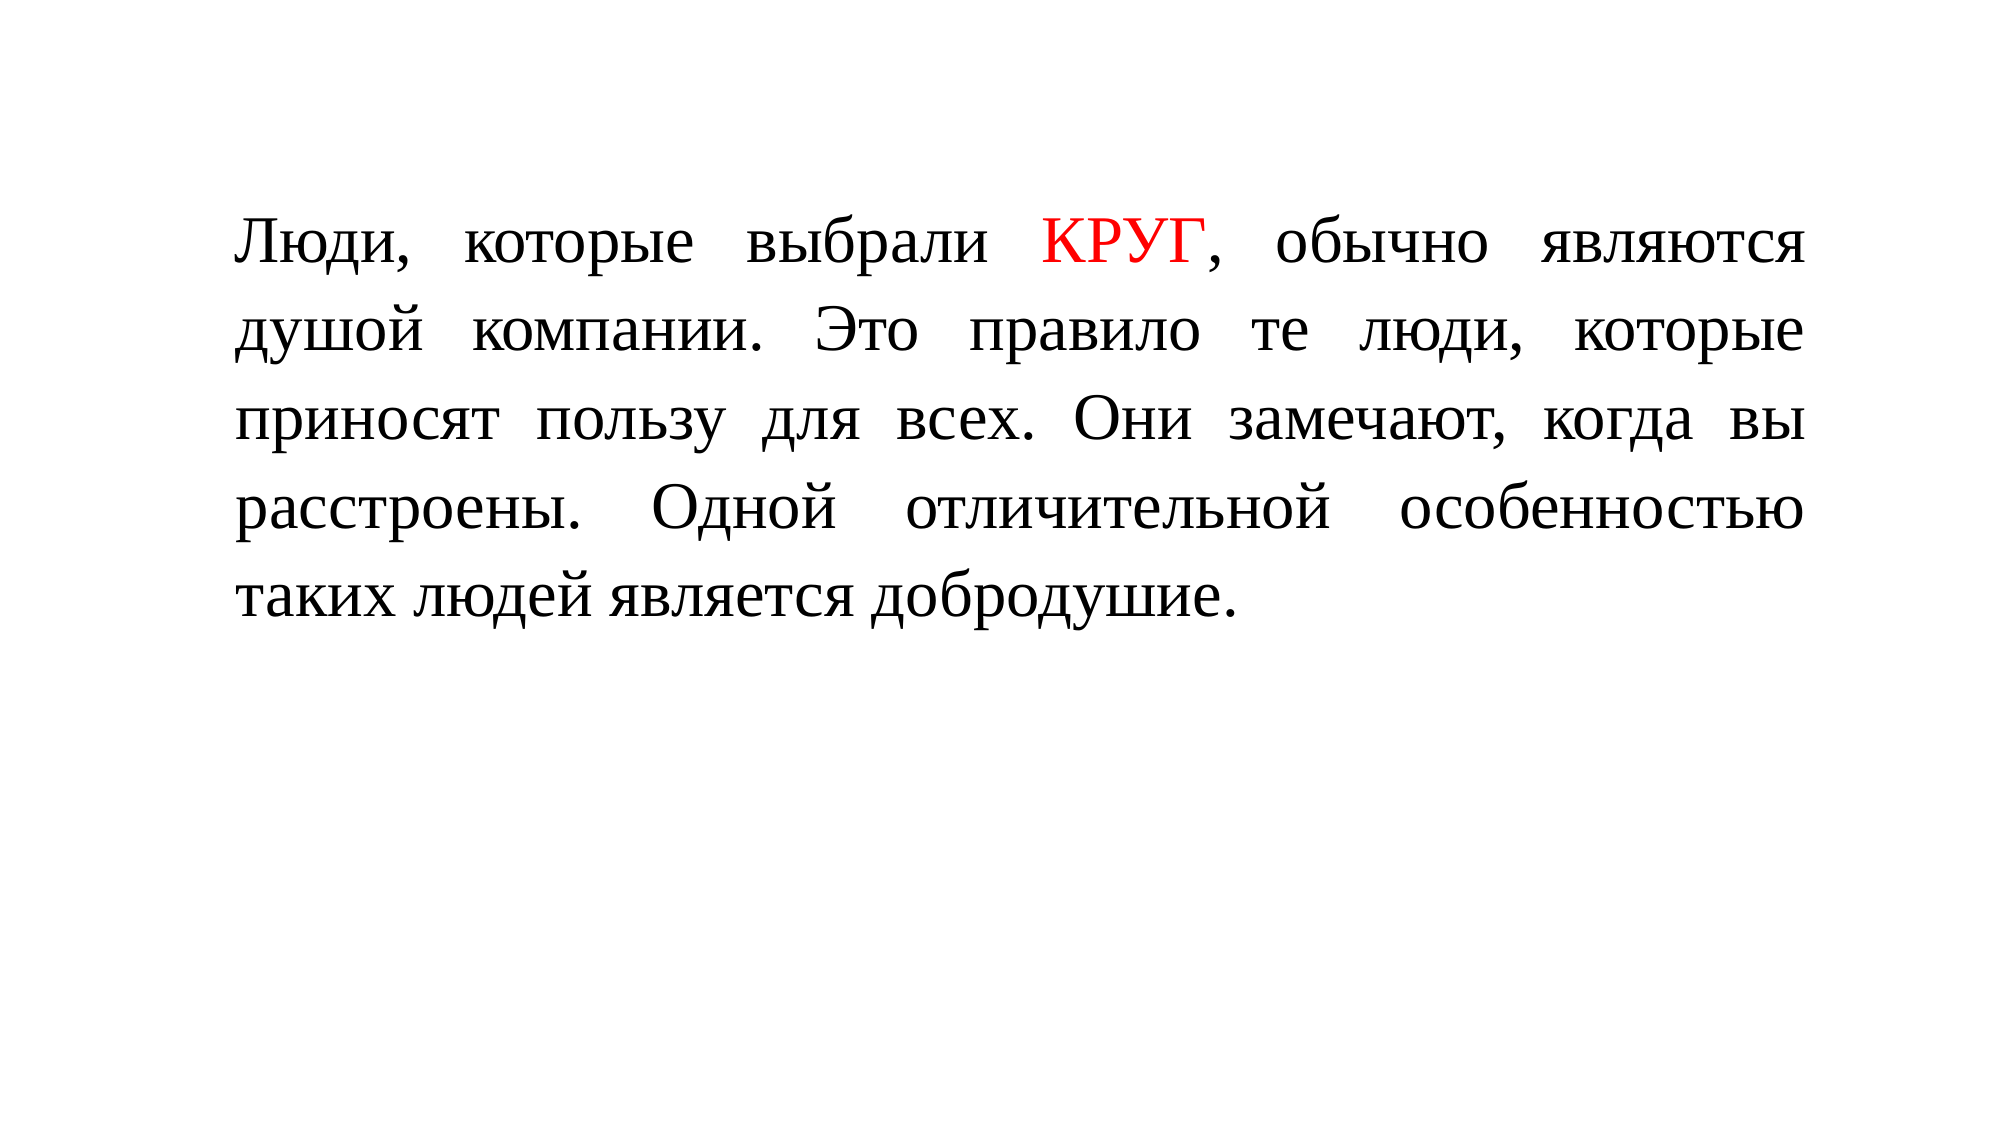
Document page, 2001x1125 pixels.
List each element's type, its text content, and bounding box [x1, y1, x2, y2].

text_box Люди, которые выбрали КРУГ, обычно являются душой компании. Это правило те люди, которые приносят пользу для всех. Они замечают, когда вы расстроены. Одной отличительной особенностью таких людей является добродушие. [206, 179, 1852, 638]
